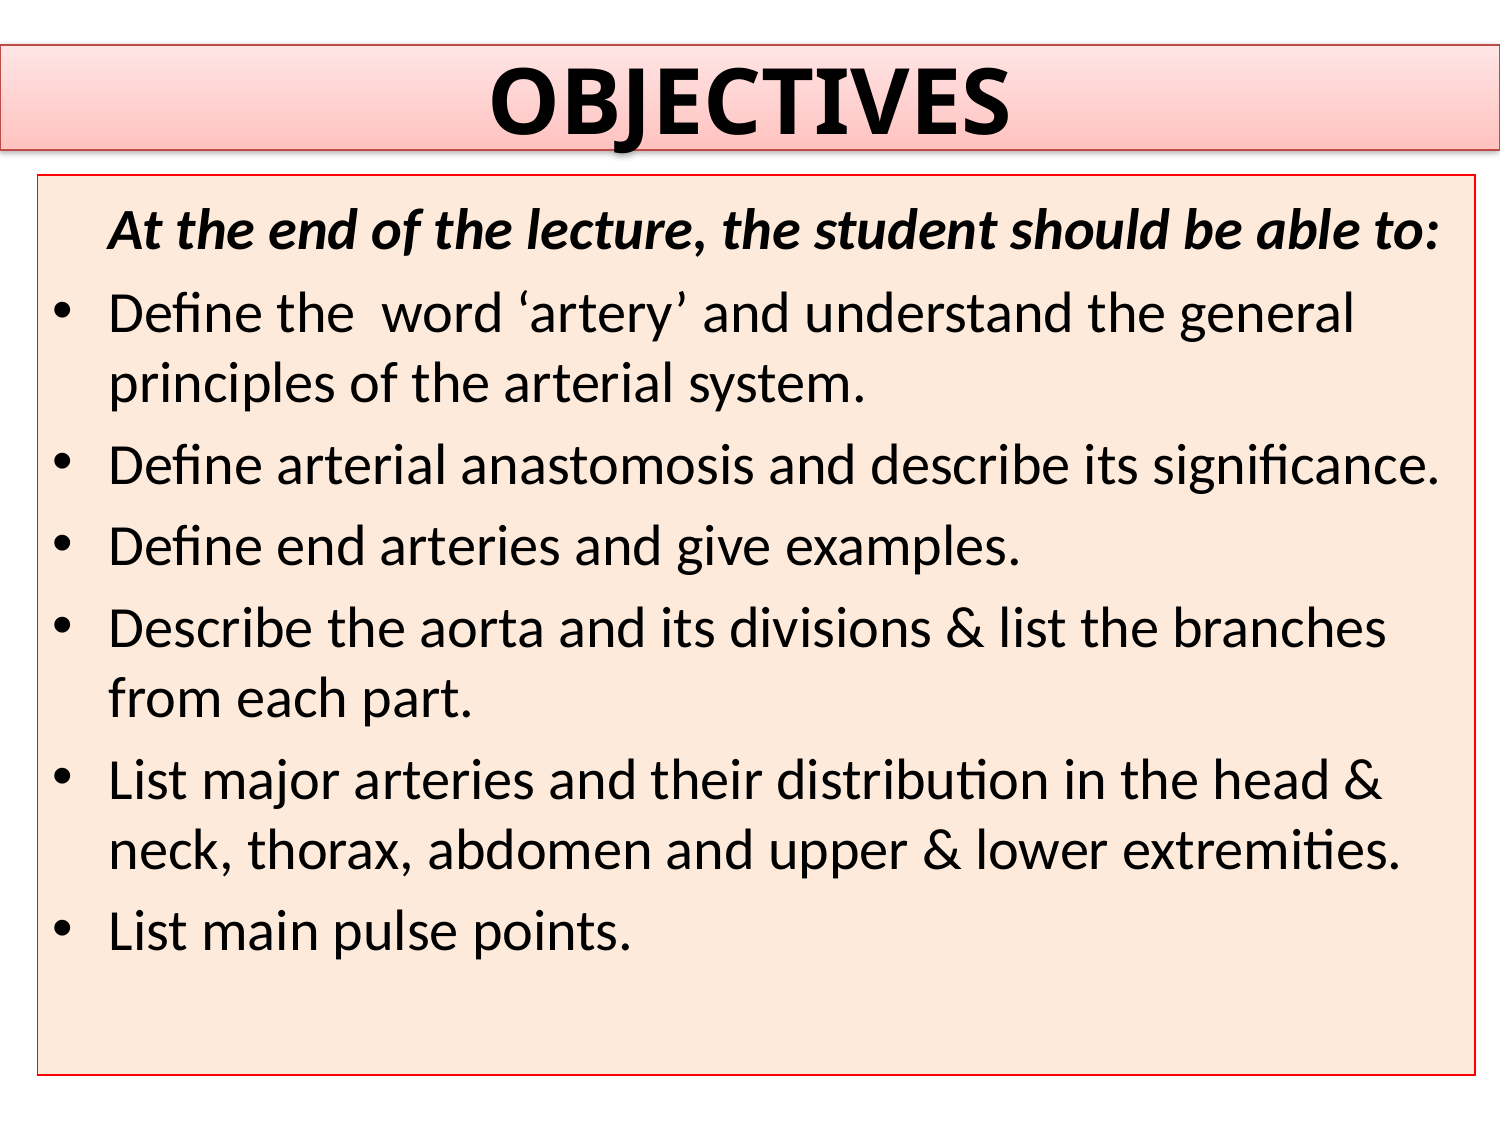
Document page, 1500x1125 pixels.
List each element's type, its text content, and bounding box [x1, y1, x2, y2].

title OBJECTIVES [0, 44, 1500, 151]
list At the end of the lecture, the student should be able to: Define the word ‘artery’ and understand the general principles of the arterial system. Define arterial anastomosis and describe its significance. Define end arteries and give examples. Describe the aorta and its divisions & list the branches from each part. List major arteries and their distribution in the head & neck, thorax, abdomen and upper & lower extremities. List main pulse points. [37, 174, 1476, 1076]
